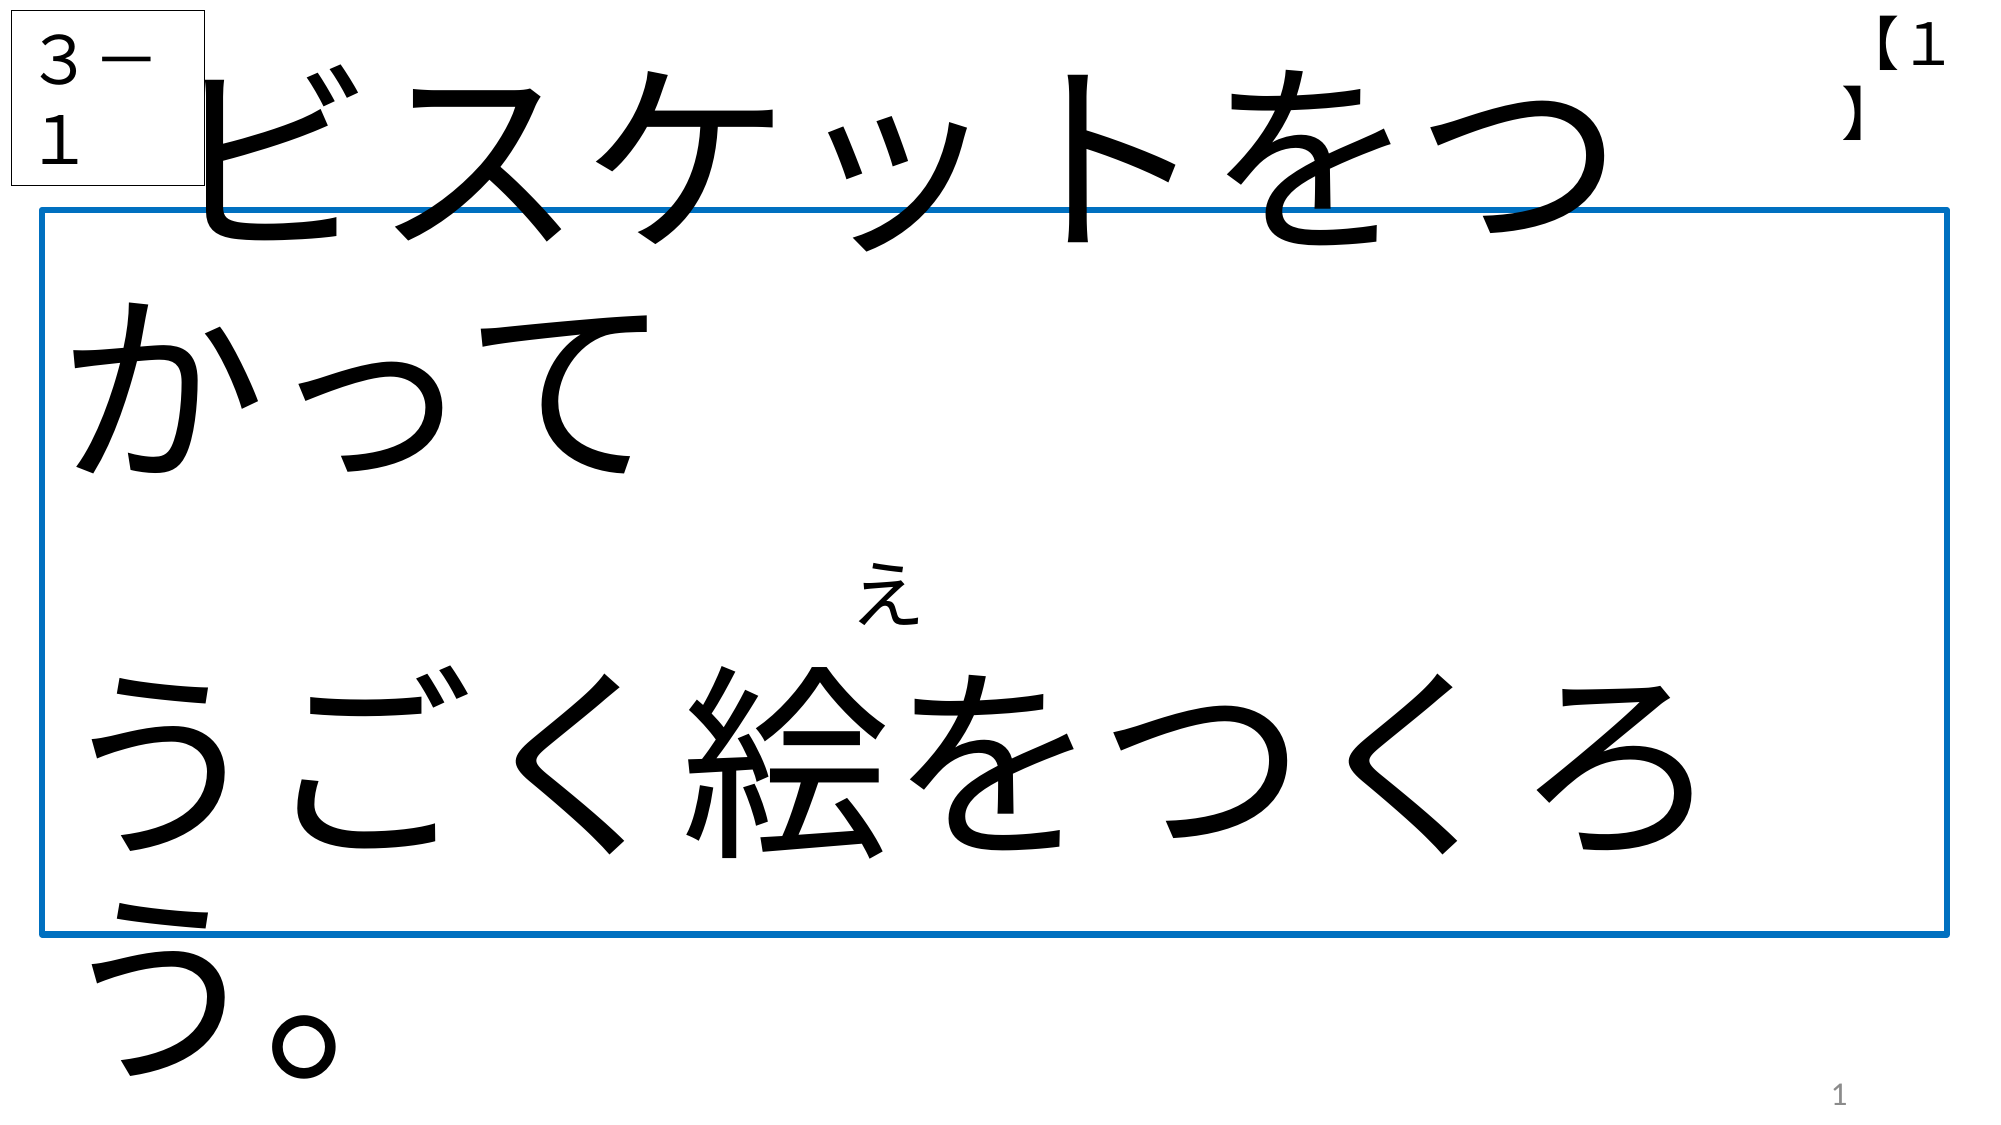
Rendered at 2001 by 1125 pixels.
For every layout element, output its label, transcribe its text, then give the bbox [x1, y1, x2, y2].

text_box 【１】 [1827, 0, 1998, 155]
slide_number 1 [1412, 1061, 1863, 1122]
text_box ３－１ [11, 10, 205, 186]
title ビスケットをつかって え うごく絵をつくろう｡ [41, 210, 1947, 935]
